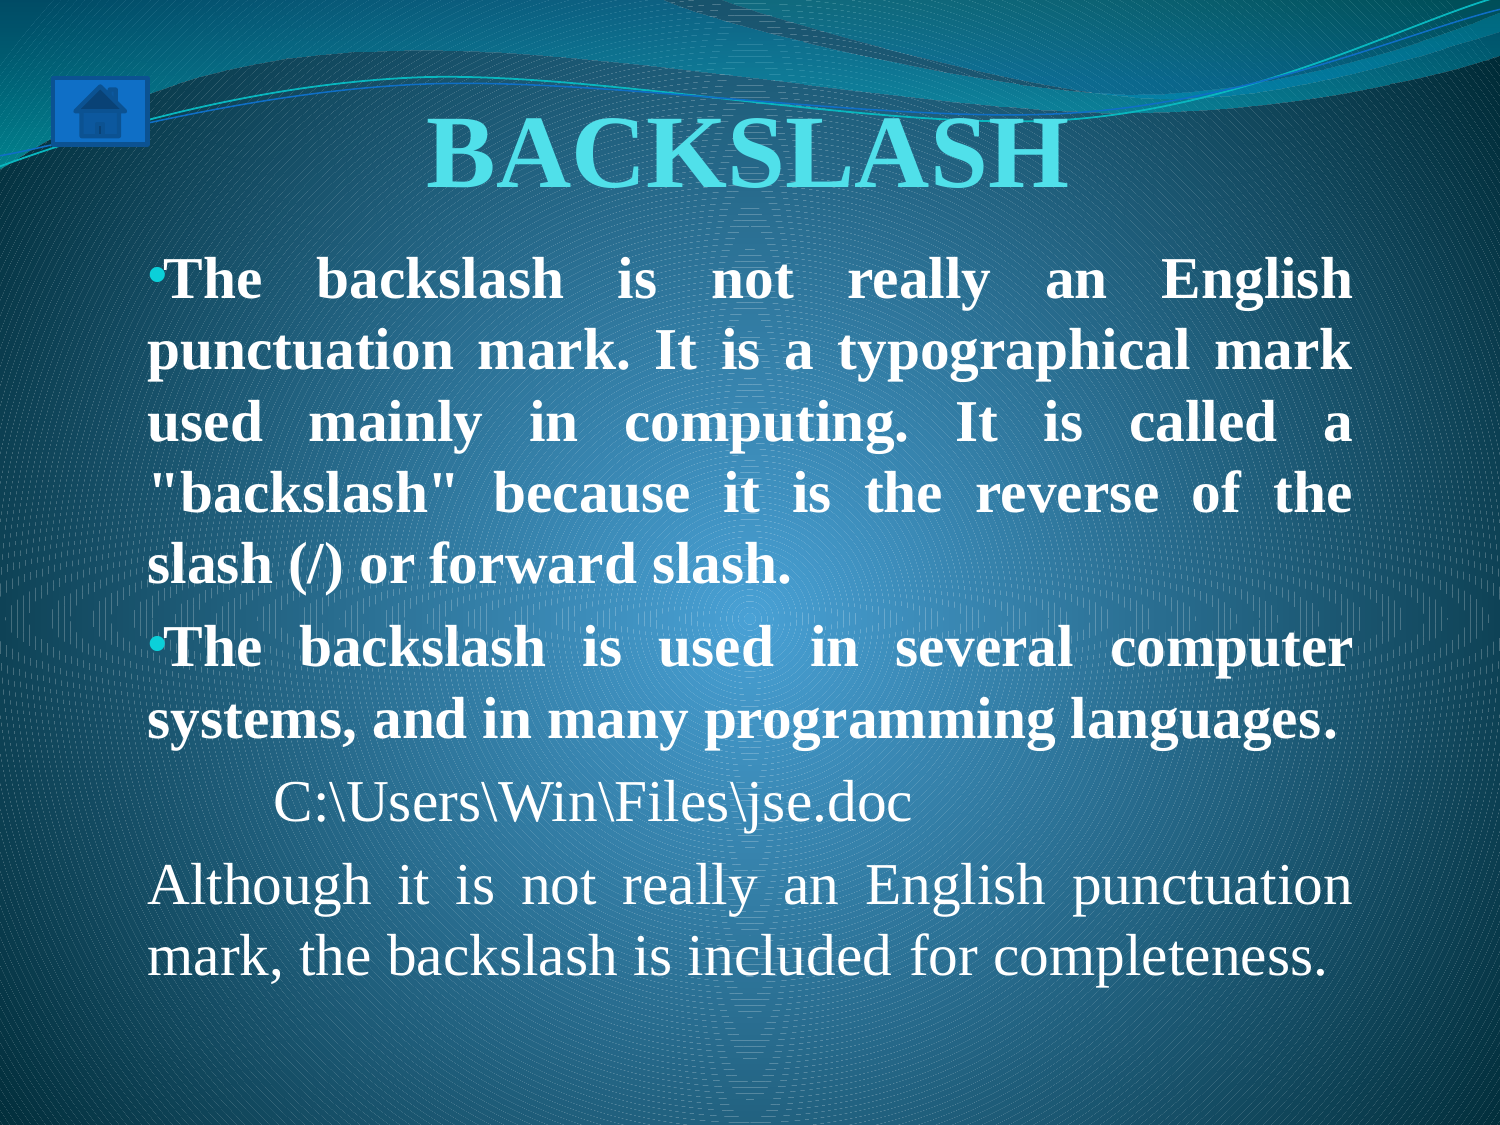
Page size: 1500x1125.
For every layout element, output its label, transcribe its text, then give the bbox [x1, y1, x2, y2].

text_box [51, 76, 150, 147]
subtitle The backslash is not really an English punctuation mark. It is a typographical mark used mainly in computing. It is called a "backslash" because it is the reverse of the slash (/) or forward slash. The backslash is used in several computer systems, and in many programming languages. C:\Users\Win\Files\jse.doc Although it is not really an English punctuation mark, the backslash is included for completeness. [147, 231, 1365, 1094]
title BACKSLASH [112, 26, 1388, 209]
